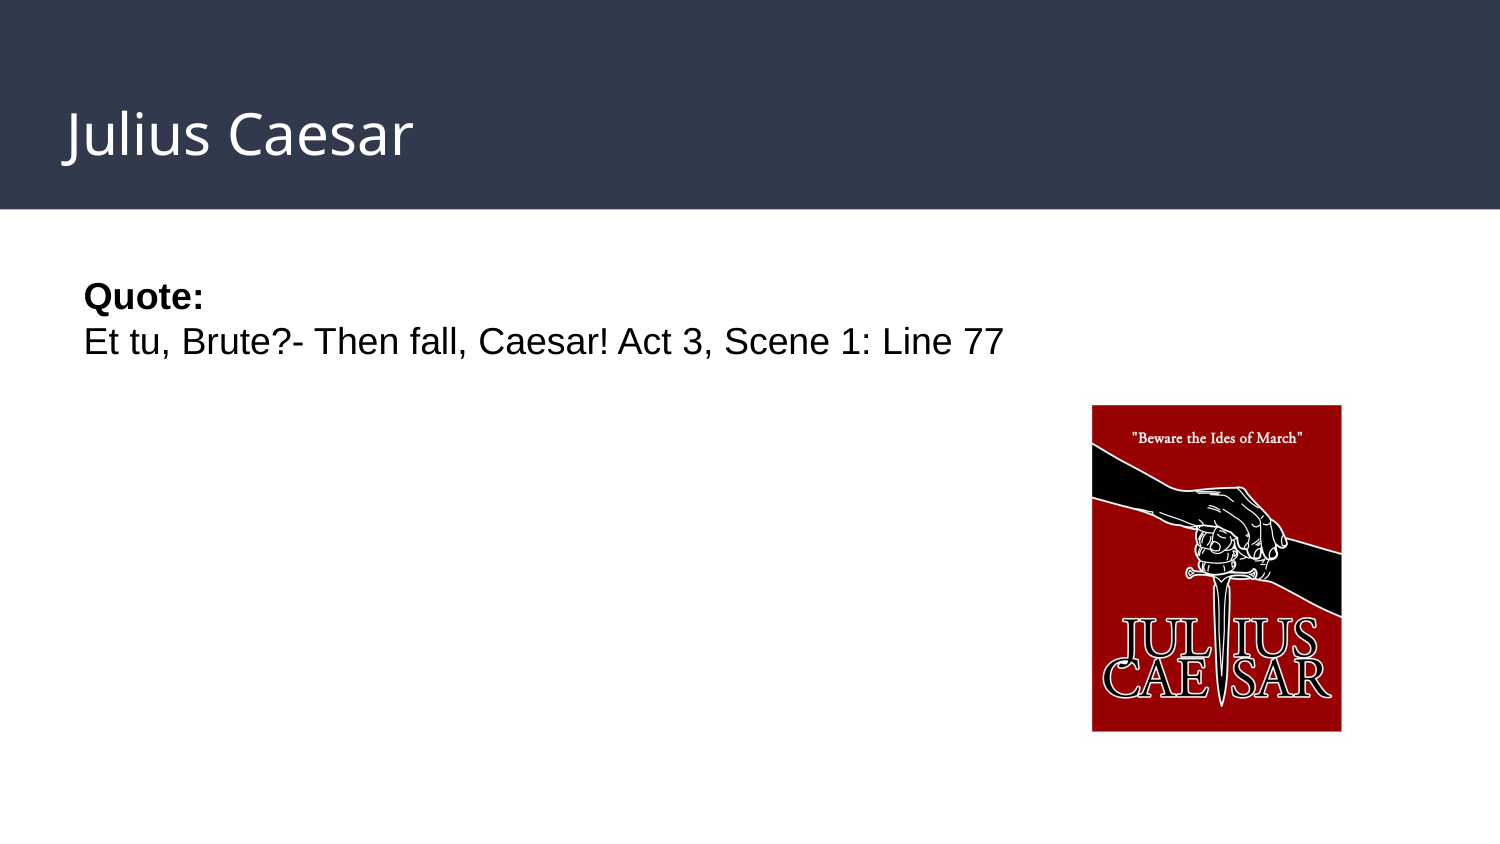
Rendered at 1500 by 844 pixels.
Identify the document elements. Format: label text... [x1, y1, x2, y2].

picture [1085, 398, 1349, 738]
title Julius Caesar [51, 82, 1449, 185]
text_box Quote: Et tu, Brute?- Then fall, Caesar! Act 3, Scene 1: Line 77 [68, 257, 1442, 791]
